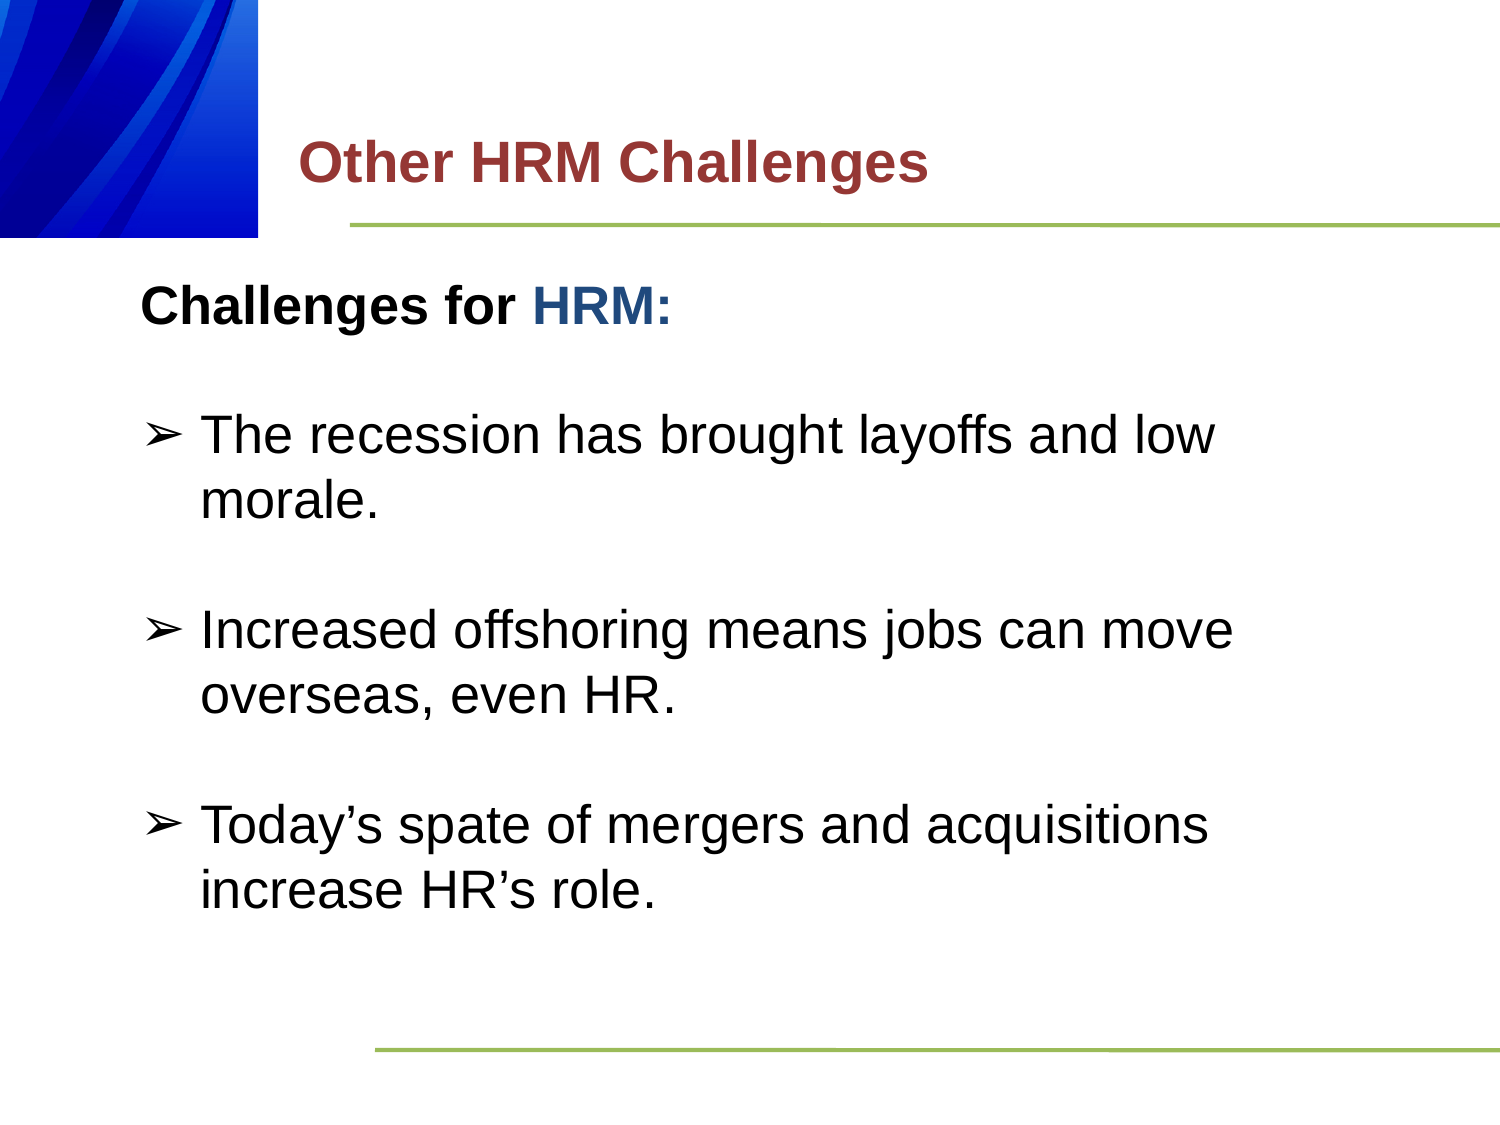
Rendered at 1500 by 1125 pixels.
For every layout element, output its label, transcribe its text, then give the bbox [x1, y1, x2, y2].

text_box [62, 200, 1300, 261]
picture [0, 0, 259, 238]
text_box Other HRM Challenges [283, 116, 1209, 200]
text_box Challenges for HRM: The recession has brought layoffs and low morale. Increased offshoring means jobs can move overseas, even HR. Today’s spate of mergers and acquisitions increase HR’s role. [125, 262, 1363, 929]
